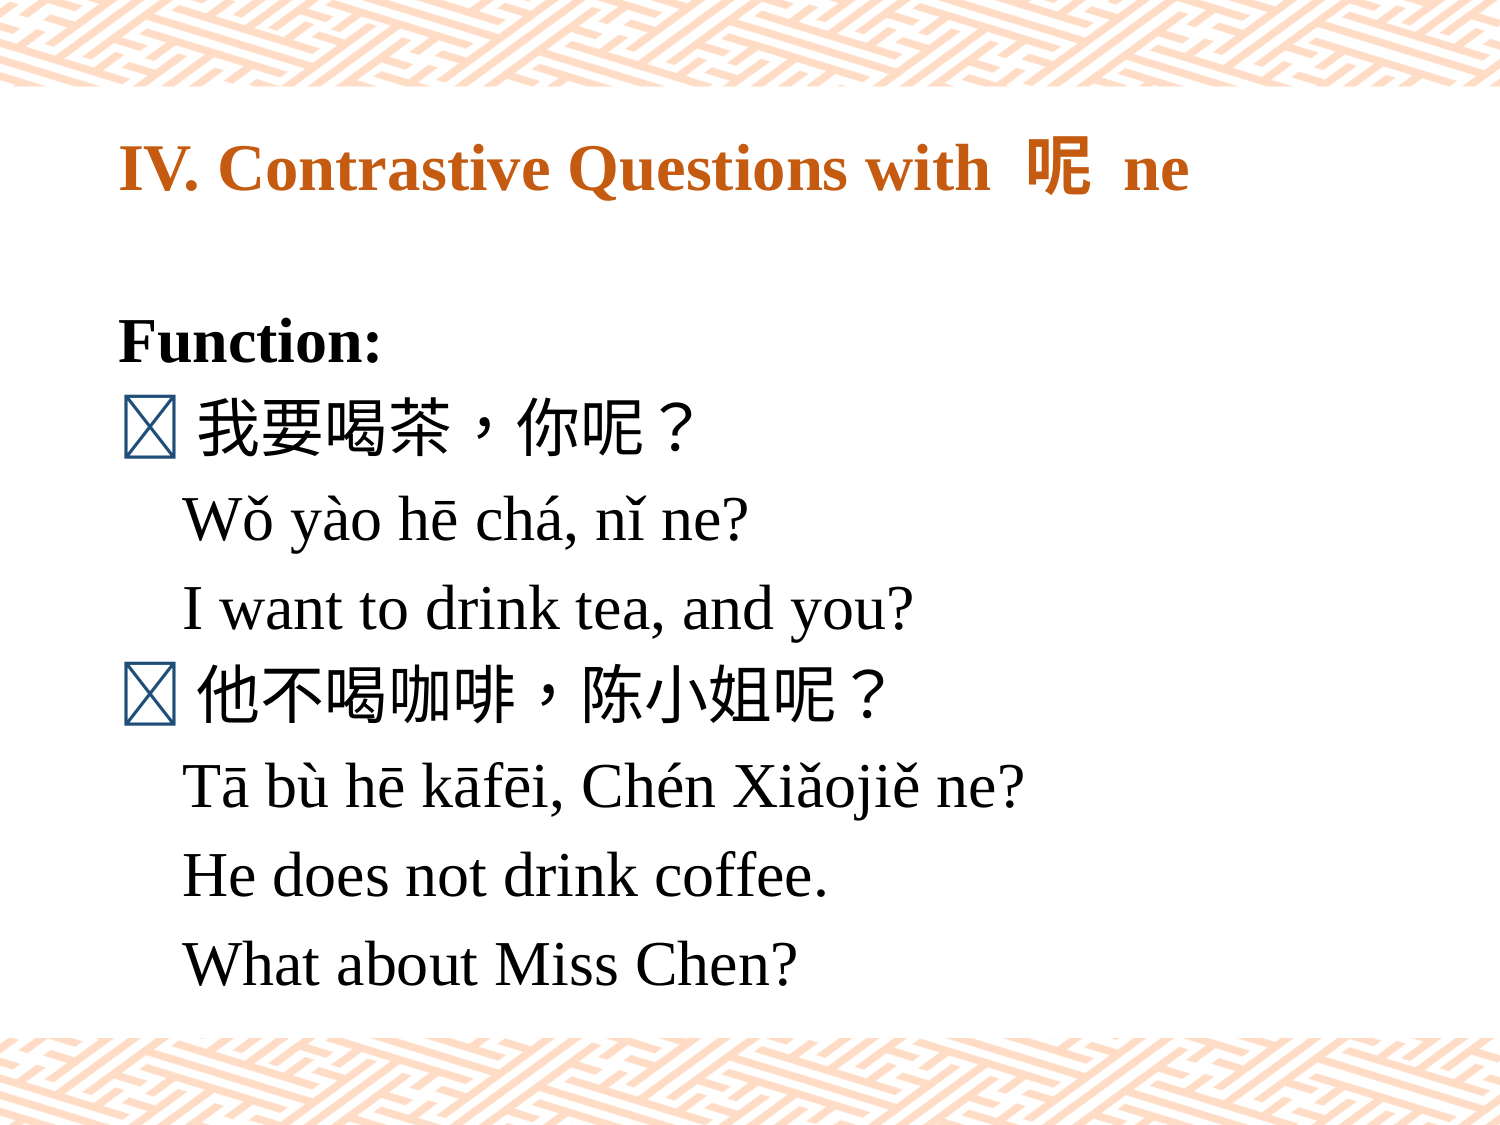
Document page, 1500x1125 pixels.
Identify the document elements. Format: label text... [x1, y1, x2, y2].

list Function: 我要喝茶，你呢？ Wǒ yào hē chá, nǐ ne? I want to drink tea, and you? 他不喝咖啡，陈小姐呢？ Tā bù hē kāfēi, Chén Xiǎojiě ne? He does not drink coffee. What about Miss Chen? [103, 299, 1397, 1014]
picture [0, 0, 1500, 1125]
title IV. Contrastive Questions with 呢 ne [103, 59, 1397, 278]
